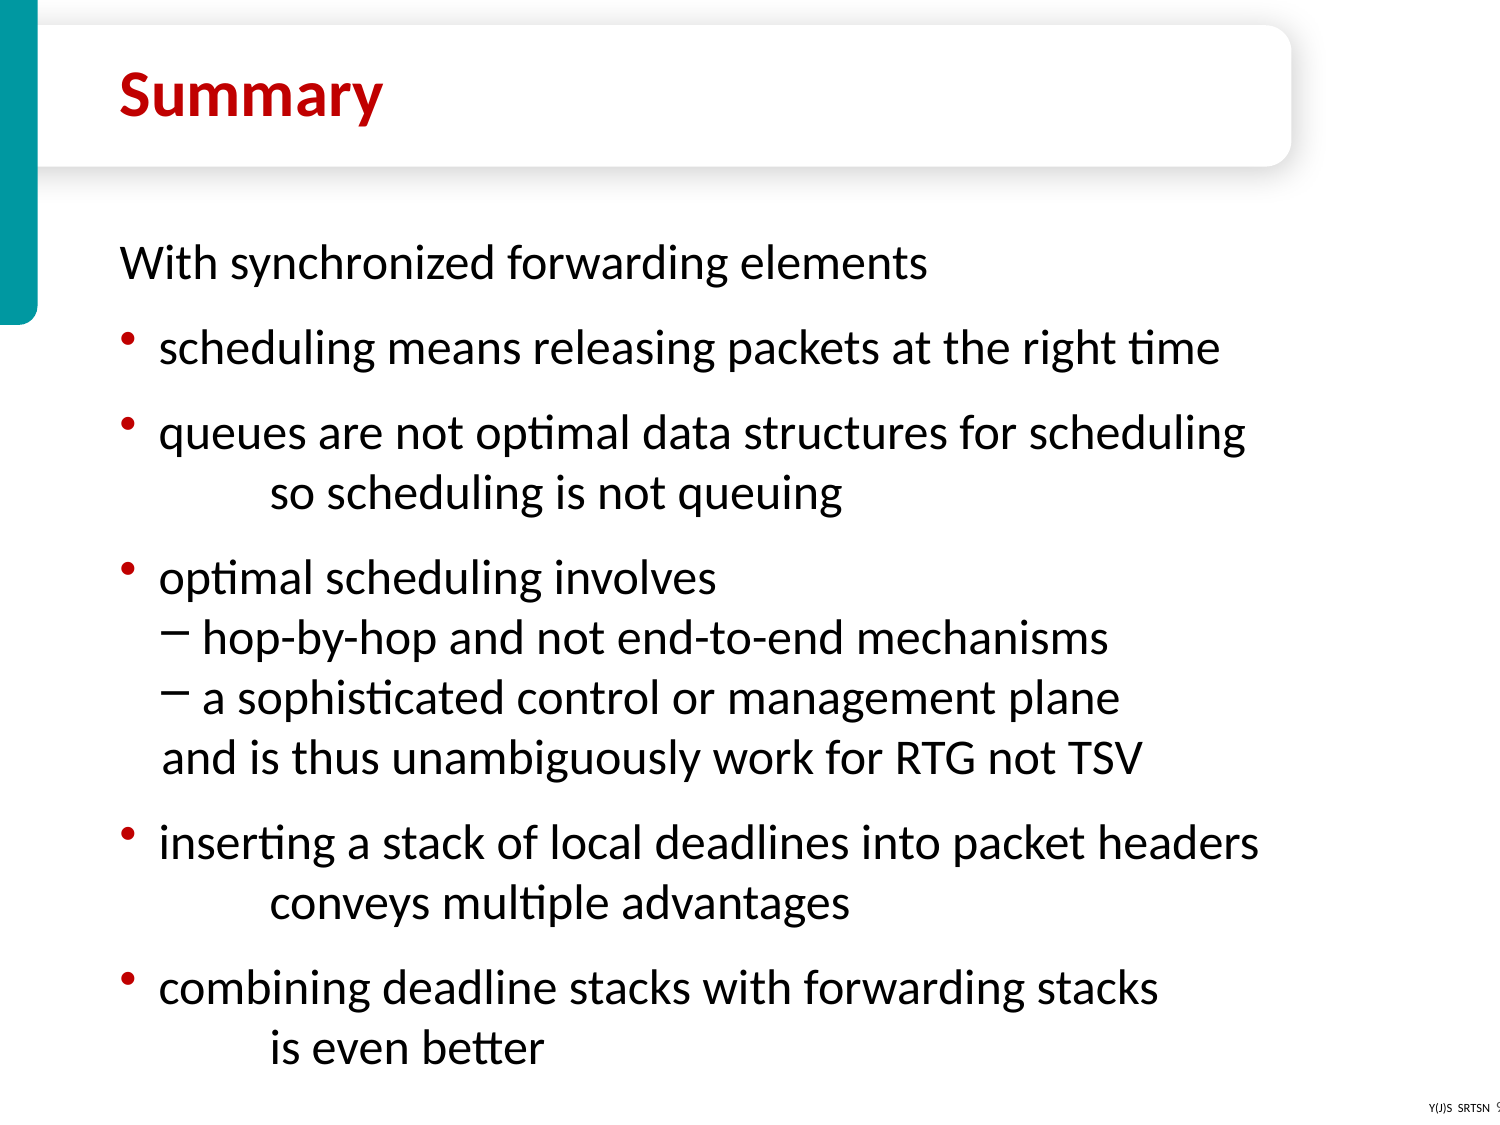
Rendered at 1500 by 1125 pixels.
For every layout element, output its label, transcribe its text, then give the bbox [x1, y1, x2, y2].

list With synchronized forwarding elements scheduling means releasing packets at the right time queues are not optimal data structures for scheduling so scheduling is not queuing optimal scheduling involves hop-by-hop and not end-to-end mechanisms a sophisticated control or management plane and is thus unambiguously work for RTG not TSV inserting a stack of local deadlines into packet headers conveys multiple advantages combining deadline stacks with forwarding stacks is even better [104, 221, 1435, 1063]
title Summary [104, 43, 1215, 149]
